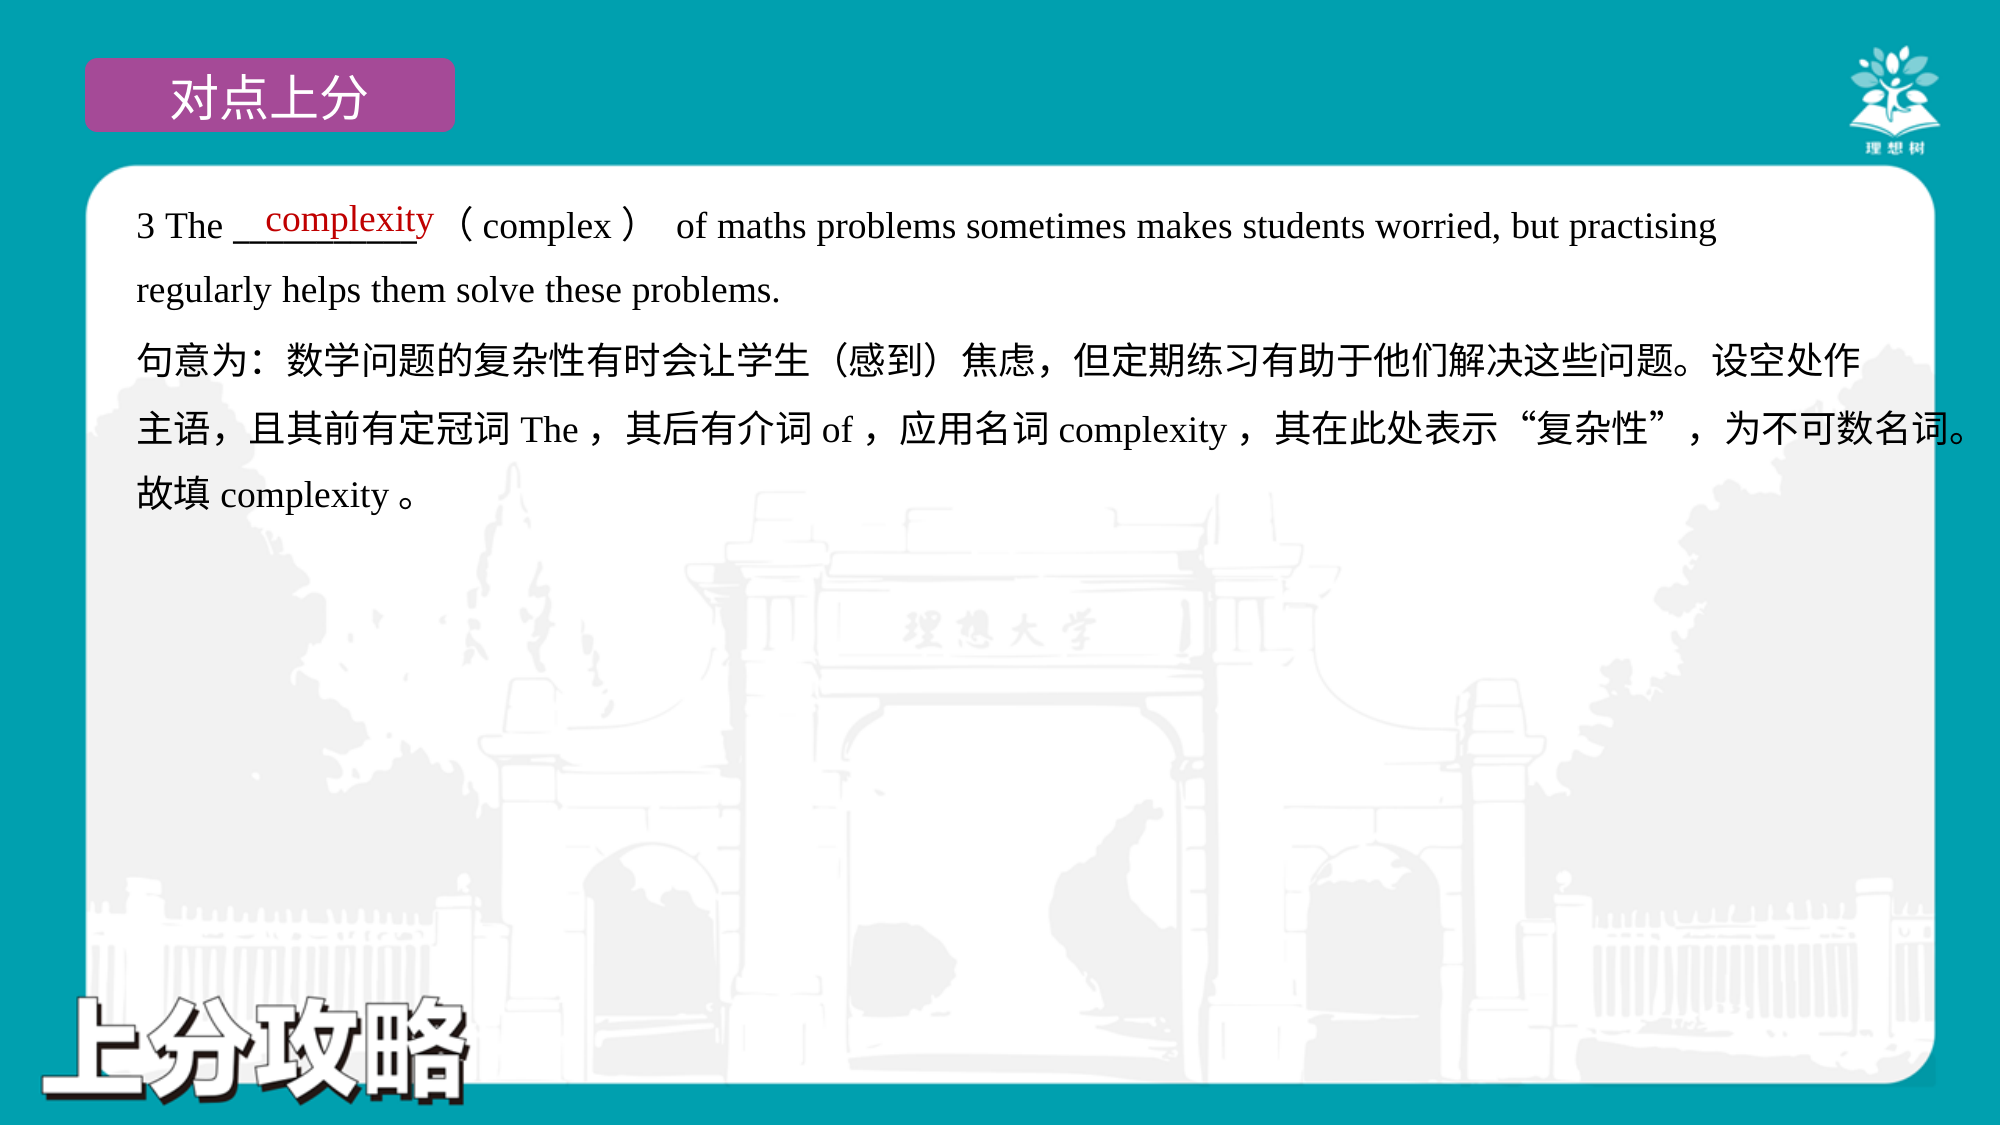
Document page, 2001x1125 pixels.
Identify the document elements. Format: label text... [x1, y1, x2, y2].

text_box 3 The ___________ （complex） of maths problems sometimes makes students worried, but practising regularly helps them solve these problems. [136, 176, 1865, 304]
picture [0, 0, 2000, 1125]
text_box complexity [251, 169, 449, 232]
text_box 句意为：数学问题的复杂性有时会让学生（感到）焦虑，但定期练习有助于他们解决这些问题。设空处作 主语，且其前有定冠词The，其后有介词of，应用名词complexity，其在此处表示“复杂性”，为不可数名词。 故填complexity。 [136, 312, 1865, 509]
